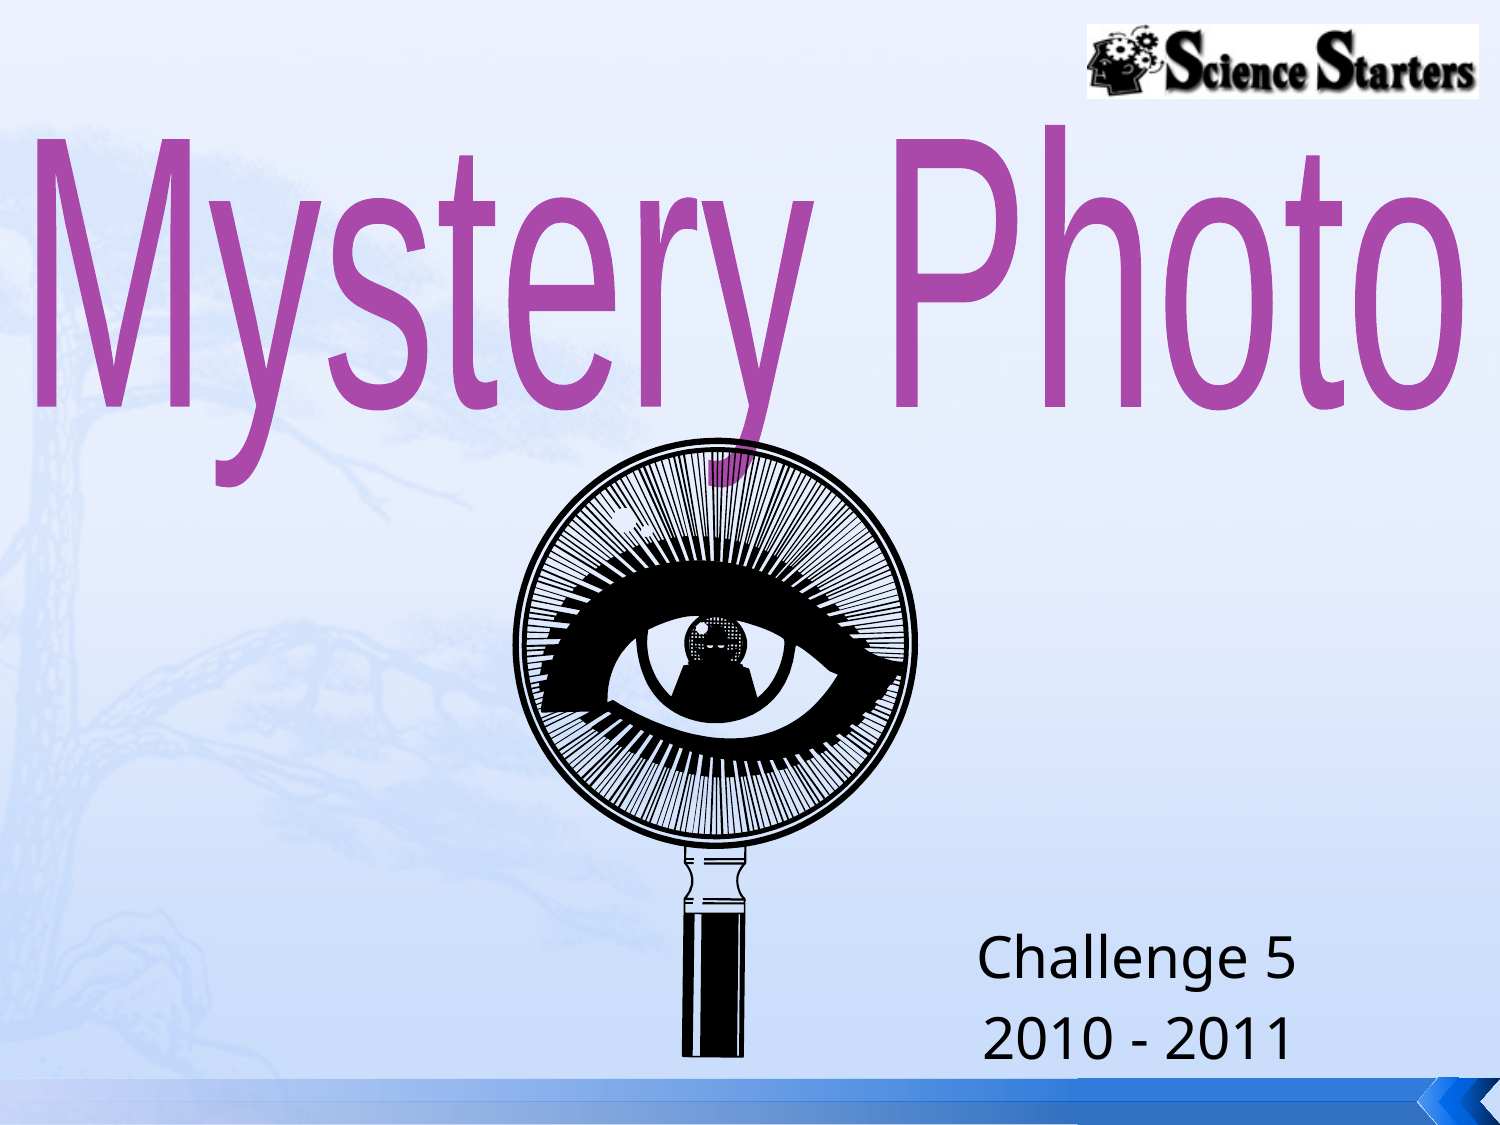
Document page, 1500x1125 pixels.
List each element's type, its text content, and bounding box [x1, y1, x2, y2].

picture [1086, 24, 1479, 99]
subtitle Challenge 5 2010 - 2011 [924, 912, 1313, 1026]
picture [511, 436, 920, 1059]
